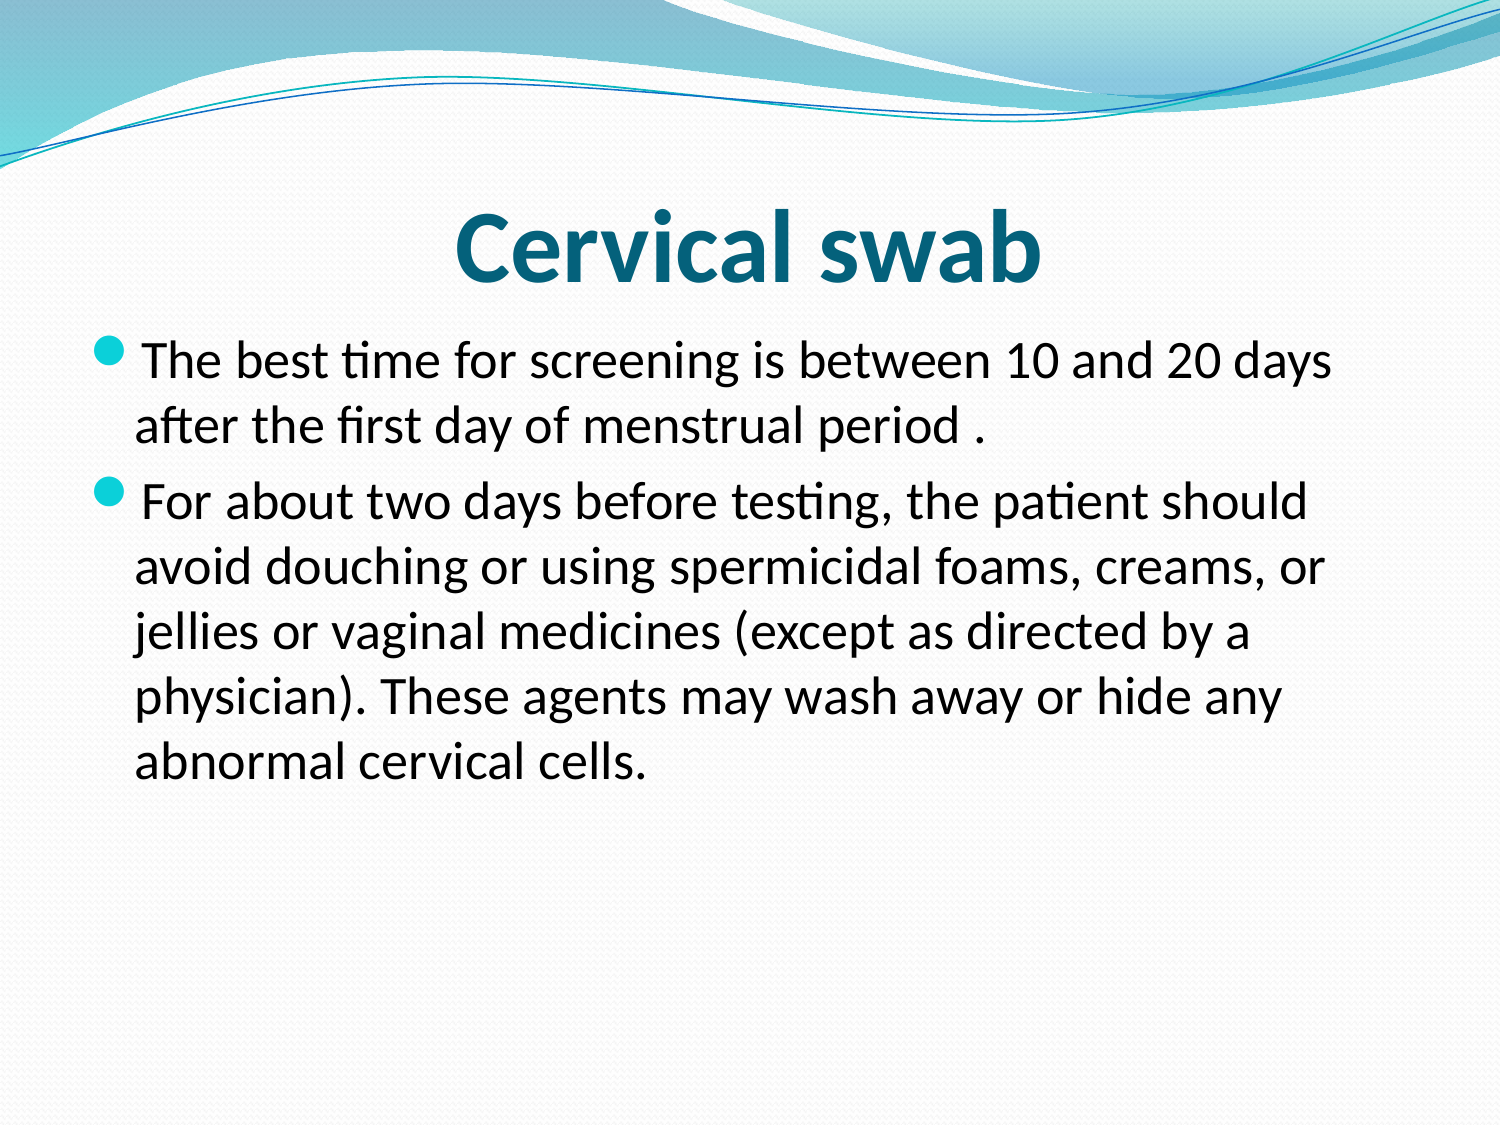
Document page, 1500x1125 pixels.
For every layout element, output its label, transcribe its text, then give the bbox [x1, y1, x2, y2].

title Cervical swab [75, 115, 1425, 303]
list The best time for screening is between 10 and 20 days after the first day of menstrual period . For about two days before testing, the patient should avoid douching or using spermicidal foams, creams, or jellies or vaginal medicines (except as directed by a physician). These agents may wash away or hide any abnormal cervical cells. [75, 317, 1425, 1038]
